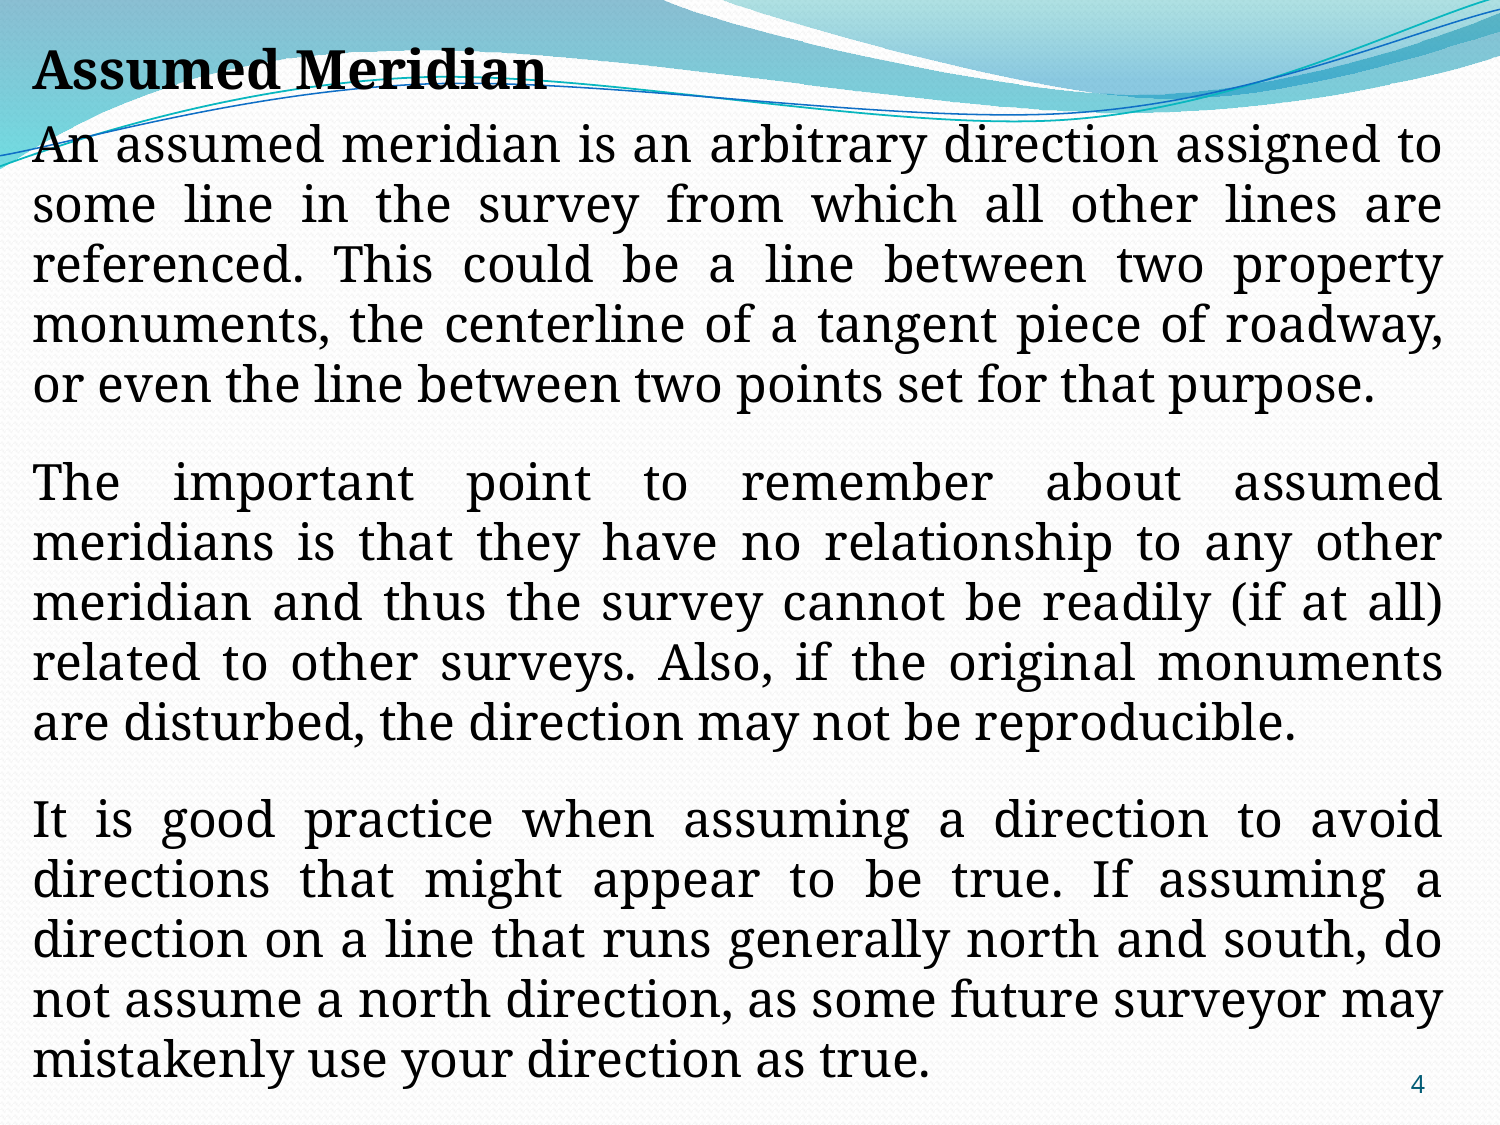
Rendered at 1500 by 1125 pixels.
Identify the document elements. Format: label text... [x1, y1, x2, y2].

text_box Assumed Meridian An assumed meridian is an arbitrary direction assigned to some line in the survey from which all other lines are referenced. This could be a line between two property monuments, the centerline of a tangent piece of roadway, or even the line between two points set for that purpose. The important point to remember about assumed meridians is that they have no relationship to any other meridian and thus the survey cannot be readily (if at all) related to other surveys. Also, if the original monuments are disturbed, the direction may not be reproducible. It is good practice when assuming a direction to avoid directions that might appear to be true. If assuming a direction on a line that runs generally north and south, do not assume a north direction, as some future surveyor may mistakenly use your direction as true. [17, 27, 1459, 1096]
slide_number 4 [1299, 1096, 1425, 1103]
